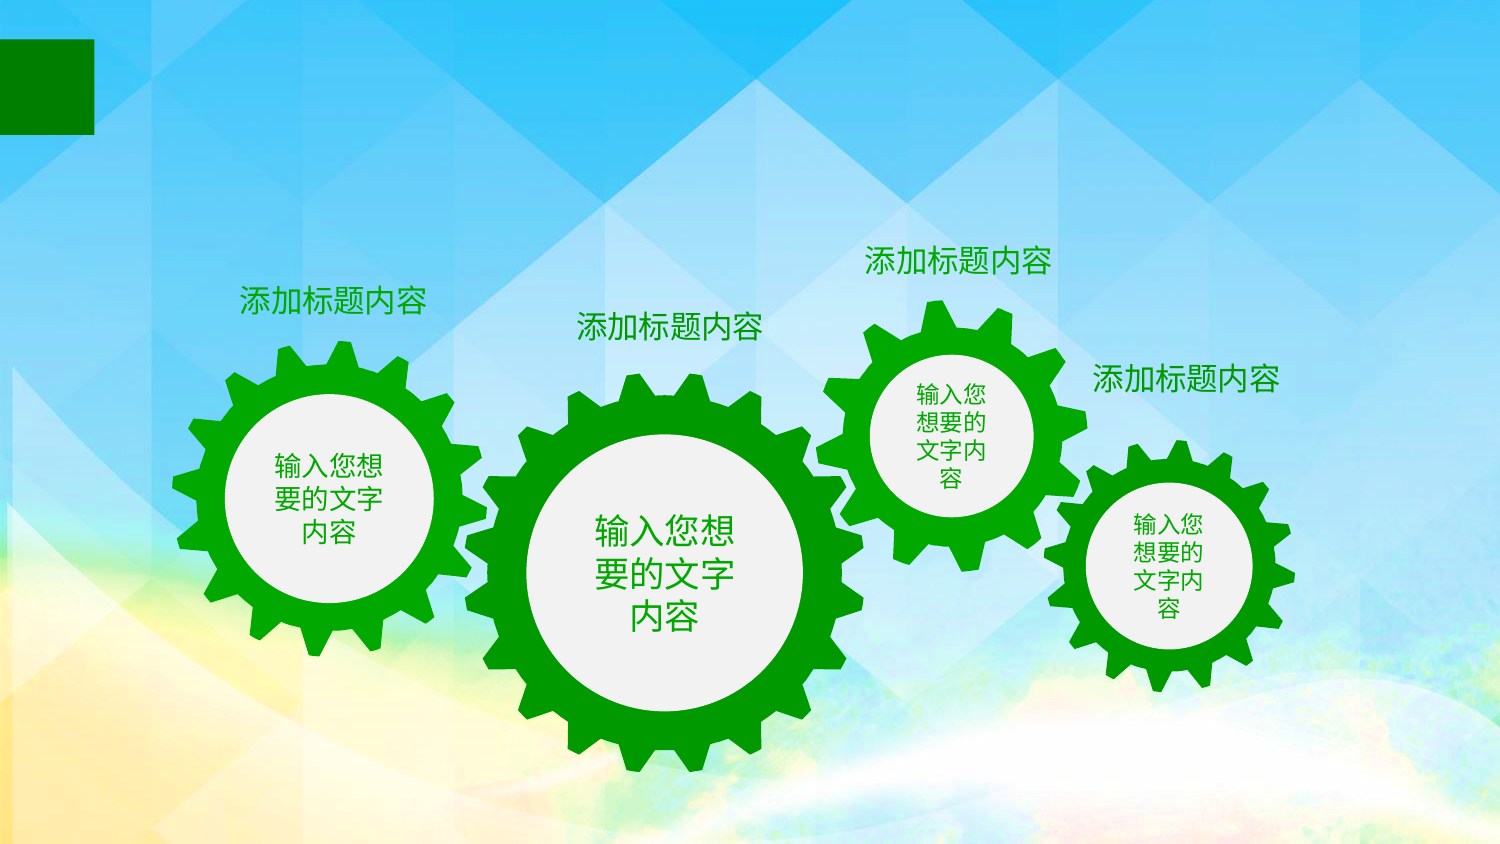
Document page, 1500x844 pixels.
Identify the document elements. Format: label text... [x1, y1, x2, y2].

text_box 添加标题内容 [1091, 351, 1302, 405]
text_box 添加标题内容 [538, 299, 802, 371]
text_box 添加标题内容 [827, 233, 1090, 287]
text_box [1043, 439, 1296, 693]
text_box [815, 300, 1088, 572]
text_box 添加标题内容 [202, 273, 465, 327]
picture [0, 0, 1500, 844]
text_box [464, 373, 864, 773]
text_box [171, 340, 488, 657]
